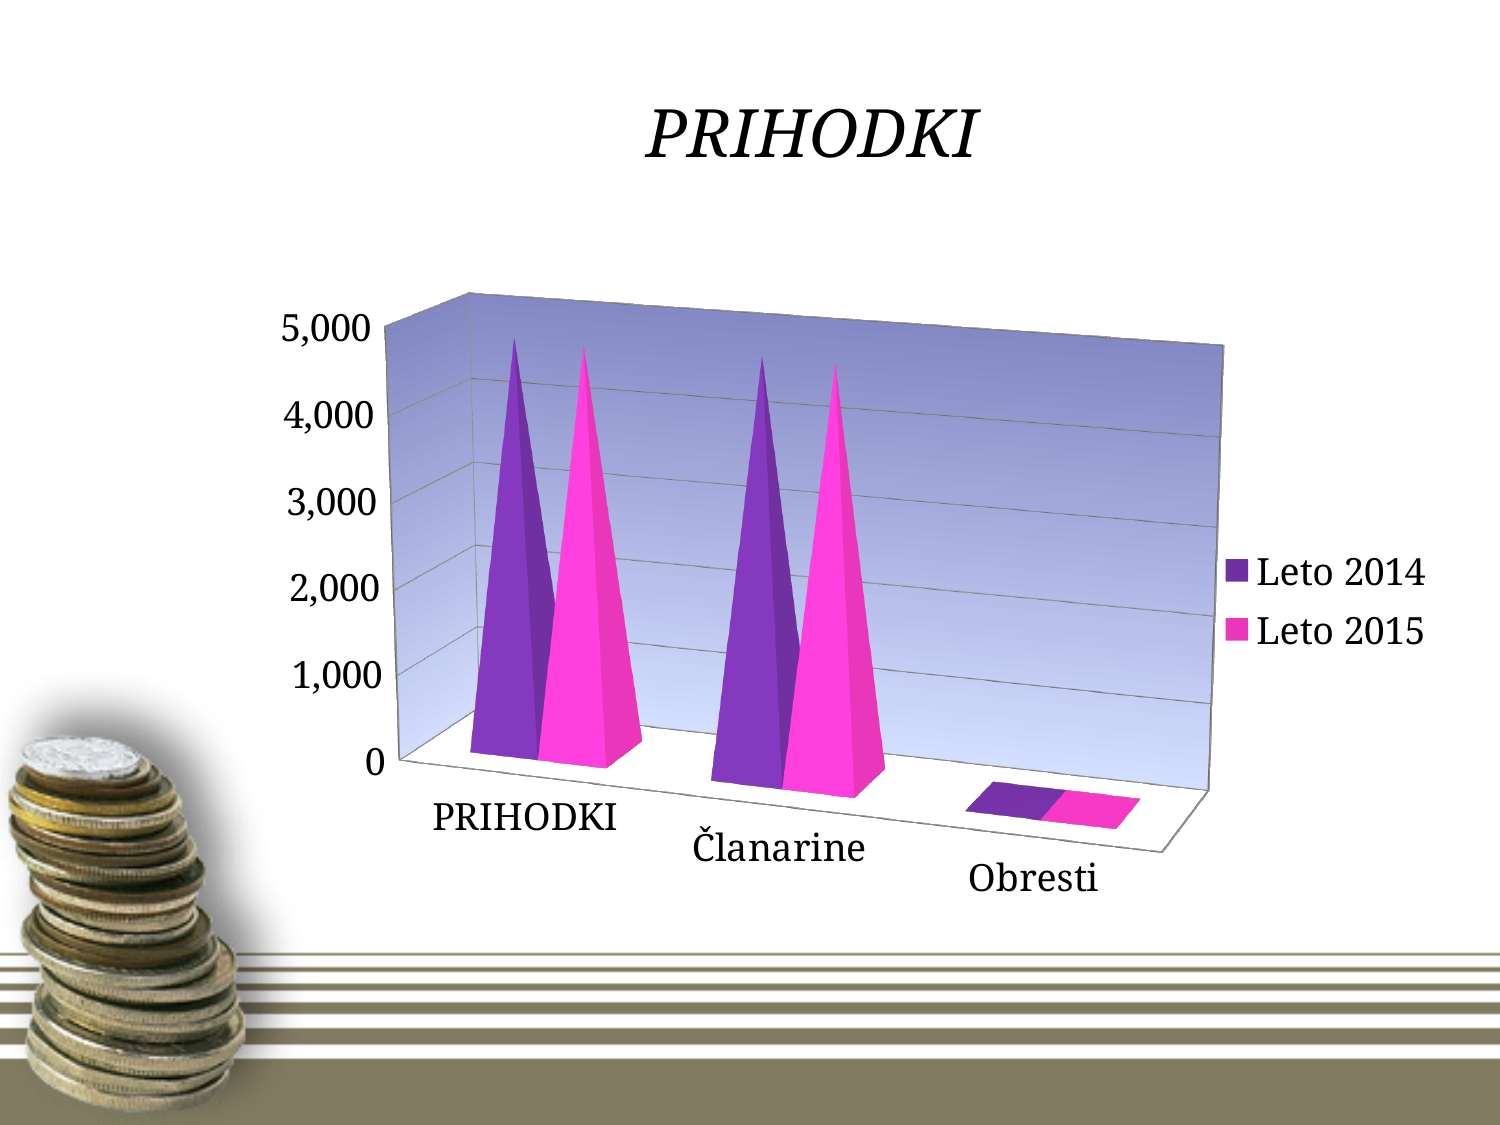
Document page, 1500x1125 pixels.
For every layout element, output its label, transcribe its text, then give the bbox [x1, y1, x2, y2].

title PRIHODKI [174, 37, 1450, 225]
picture [0, 0, 1500, 1125]
chart [174, 262, 1451, 938]
